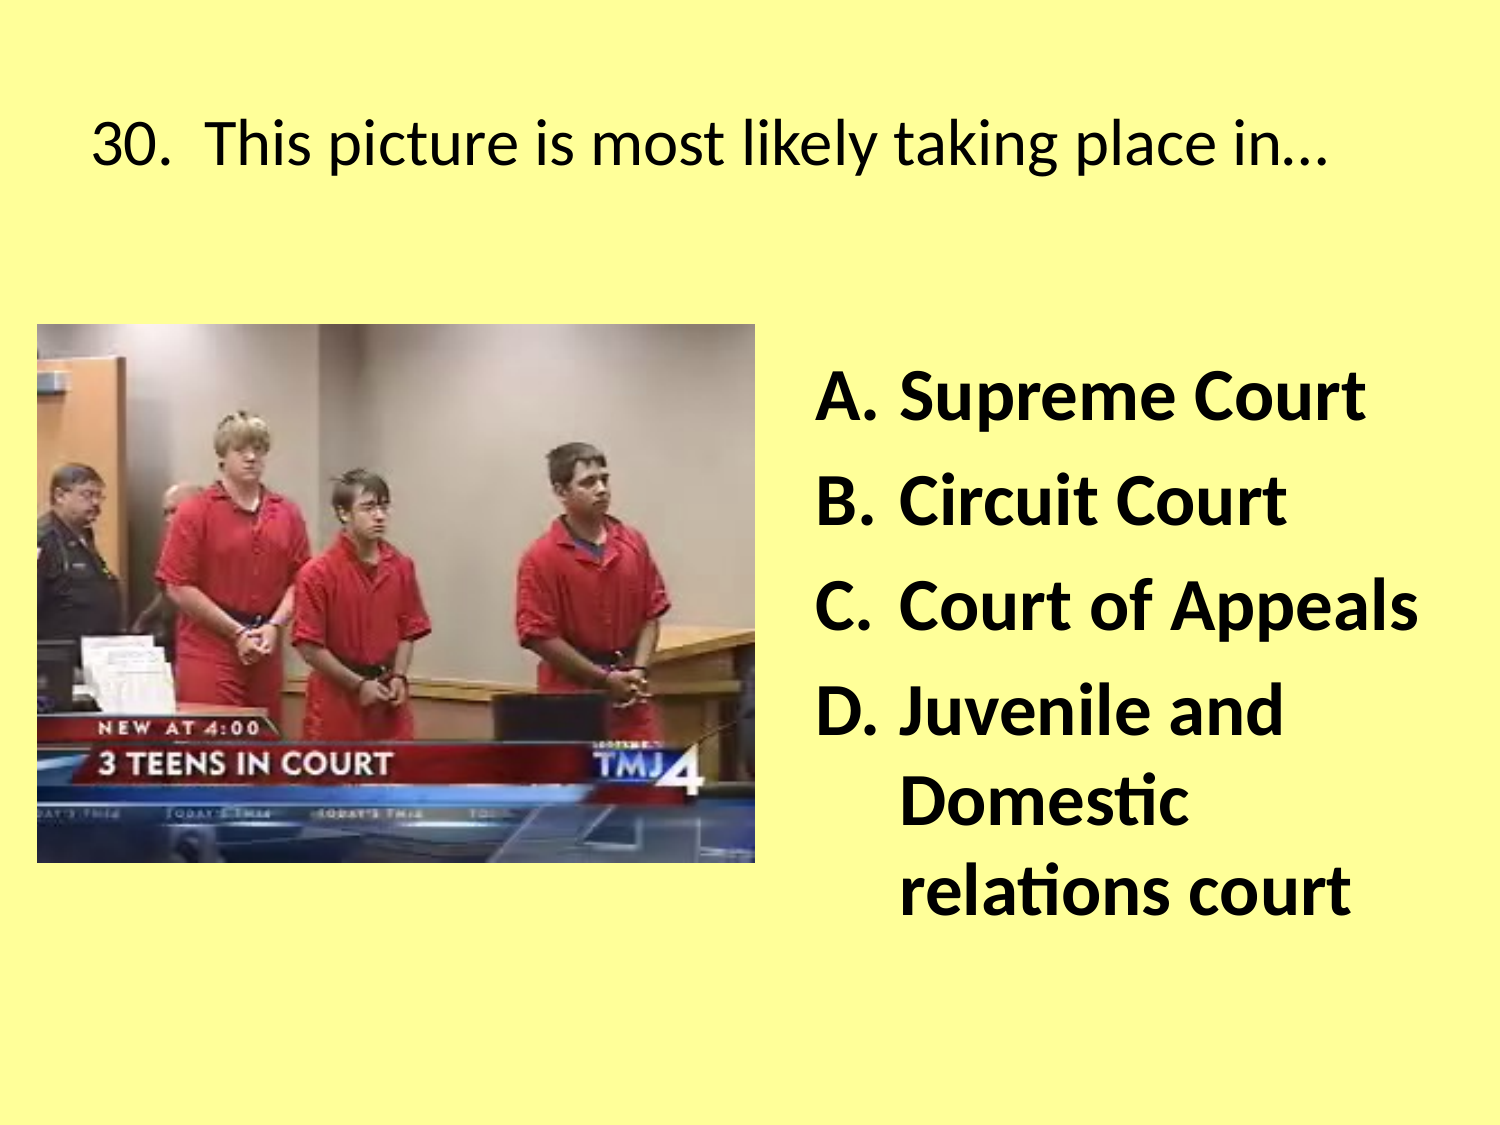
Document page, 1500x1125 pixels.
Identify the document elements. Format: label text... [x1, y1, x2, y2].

picture [37, 324, 755, 863]
title 30. This picture is most likely taking place in… [75, 45, 1425, 233]
list Supreme Court Circuit Court Court of Appeals Juvenile and Domestic relations court [800, 337, 1463, 1005]
